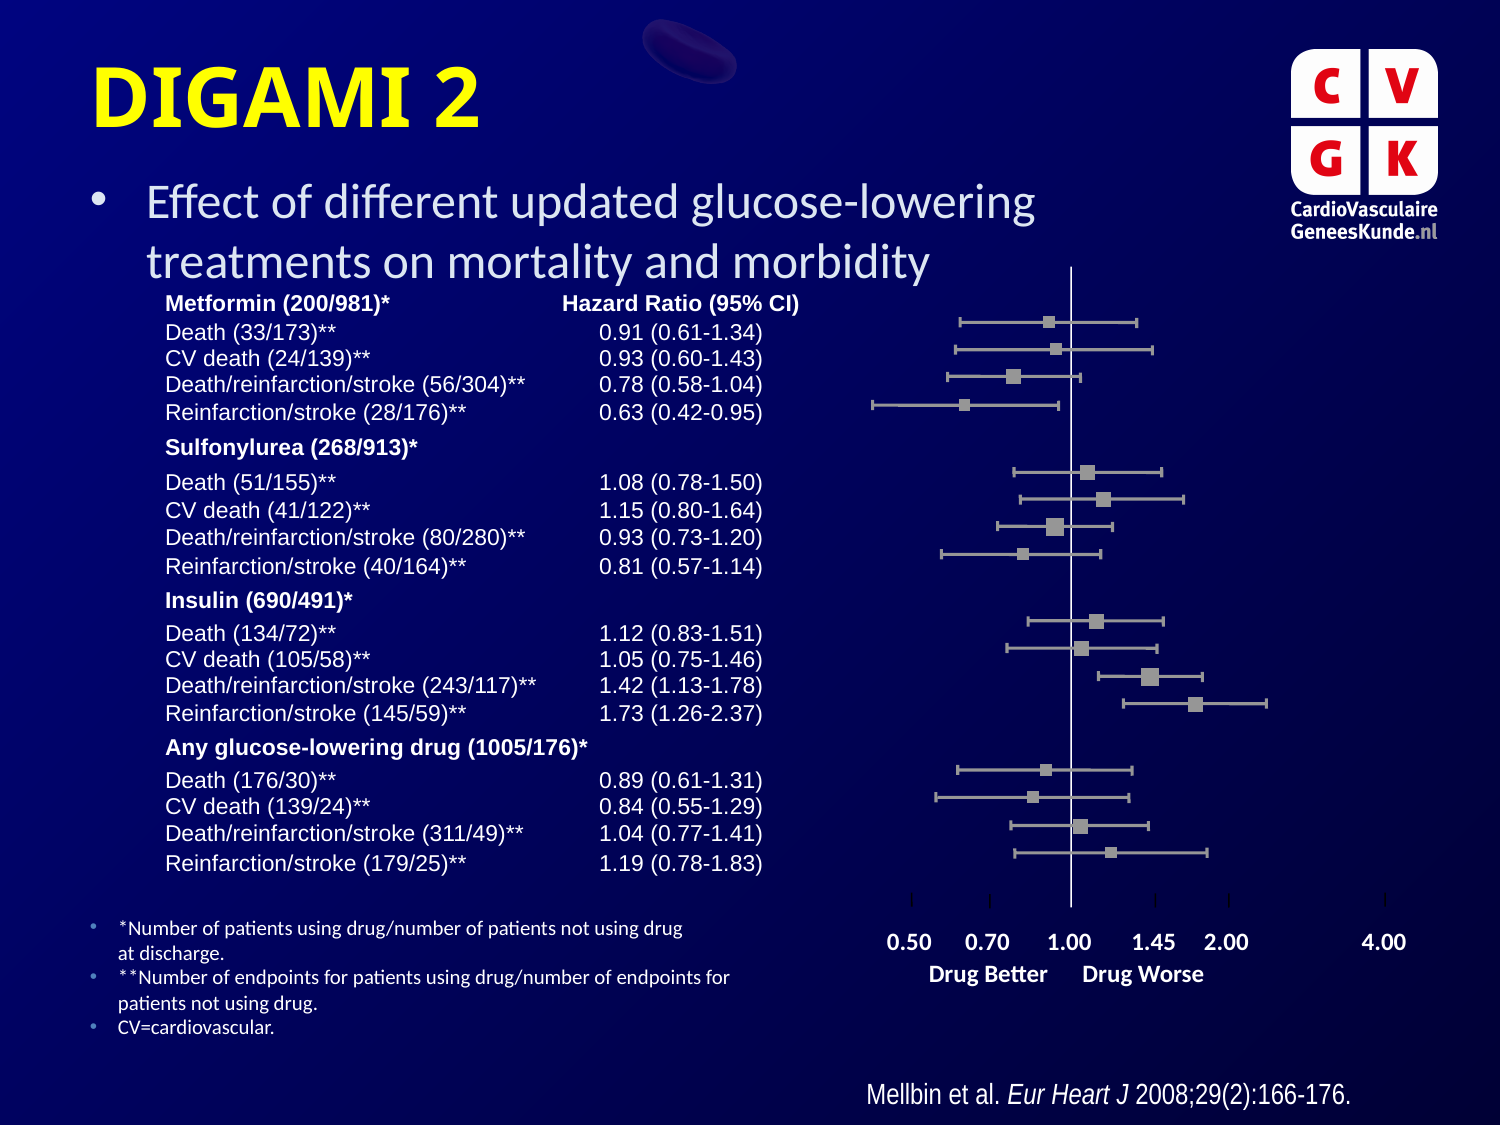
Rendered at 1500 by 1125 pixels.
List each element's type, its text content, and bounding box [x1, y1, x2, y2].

table_cell 0.81 (0.57-1.14) [553, 552, 809, 583]
table_cell Reinfarction/stroke (28/176)** [158, 399, 553, 429]
table_cell Death (176/30)** [158, 770, 553, 795]
table_cell 1.12 (0.83-1.51) [553, 621, 809, 648]
text_box *Number of patients using drug/number of patients not using drug at discharge. **Number of endpoints for patients using drug/number of endpoints for patients not using drug. CV=cardiovascular. [75, 906, 1444, 1030]
table_cell 0.84 (0.55-1.29) [553, 795, 809, 821]
table_cell Insulin (690/491)* [158, 583, 809, 621]
text_box 2.00 [1203, 924, 1250, 955]
table_cell Death/reinfarction/stroke (243/117)** [158, 674, 553, 700]
table_cell 0.78 (0.58-1.04) [553, 373, 809, 399]
list Effect of different updated glucose-lowering treatments on mortality and morbidity [75, 188, 1149, 286]
text_box Drug Better [928, 957, 1049, 988]
table_cell 0.93 (0.60-1.43) [553, 348, 809, 373]
table_cell Sulfonylurea (268/913)* [158, 429, 809, 470]
table_cell Death (51/155)** [158, 470, 553, 499]
table_cell Death/reinfarction/stroke (311/49)** [158, 821, 553, 848]
table_cell 1.73 (1.26-2.37) [553, 700, 809, 729]
table_cell 0.89 (0.61-1.31) [553, 770, 809, 795]
text_box Mellbin et al. Eur Heart J 2008;29(2):166-176. [623, 1067, 1374, 1118]
text_box 0.70 [964, 924, 1011, 955]
table_header Metformin (200/981)* [158, 290, 553, 321]
table_cell Death (33/173)** [158, 321, 553, 348]
table_cell Reinfarction/stroke (145/59)** [158, 700, 553, 729]
table_cell 1.19 (0.78-1.83) [553, 848, 809, 881]
text_box Drug Worse [1082, 957, 1205, 988]
table_cell 1.08 (0.78-1.50) [553, 470, 809, 499]
table_cell Reinfarction/stroke (40/164)** [158, 552, 553, 583]
table_cell 0.63 (0.42-0.95) [553, 399, 809, 429]
table_cell Death/reinfarction/stroke (80/280)** [158, 526, 553, 552]
table_cell 0.91 (0.61-1.34) [553, 321, 809, 348]
text_box 0.50 [886, 924, 932, 955]
table_cell 0.93 (0.73-1.20) [553, 526, 809, 552]
table_cell CV death (139/24)** [158, 795, 553, 821]
table_cell 1.04 (0.77-1.41) [553, 821, 809, 848]
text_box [838, 262, 1387, 909]
table_cell Any glucose-lowering drug (1005/176)* [158, 729, 809, 770]
table_cell CV death (41/122)** [158, 499, 553, 526]
table_cell Death (134/72)** [158, 621, 553, 648]
table_cell 1.05 (0.75-1.46) [553, 648, 809, 674]
table_cell Reinfarction/stroke (179/25)** [158, 848, 553, 881]
text_box 1.45 [1131, 924, 1177, 955]
picture [1291, 49, 1438, 239]
text_box 4.00 [1361, 924, 1407, 955]
table_cell 1.15 (0.80-1.64) [553, 499, 809, 526]
table_cell CV death (24/139)** [158, 348, 553, 373]
text_box 1.00 [1046, 924, 1093, 955]
table_cell CV death (105/58)** [158, 648, 553, 674]
text_box DIGAMI 2 [74, 0, 1419, 188]
table_header Hazard Ratio (95% CI) [553, 290, 809, 321]
table_cell Death/reinfarction/stroke (56/304)** [158, 373, 553, 399]
table_cell 1.42 (1.13-1.78) [553, 674, 809, 700]
